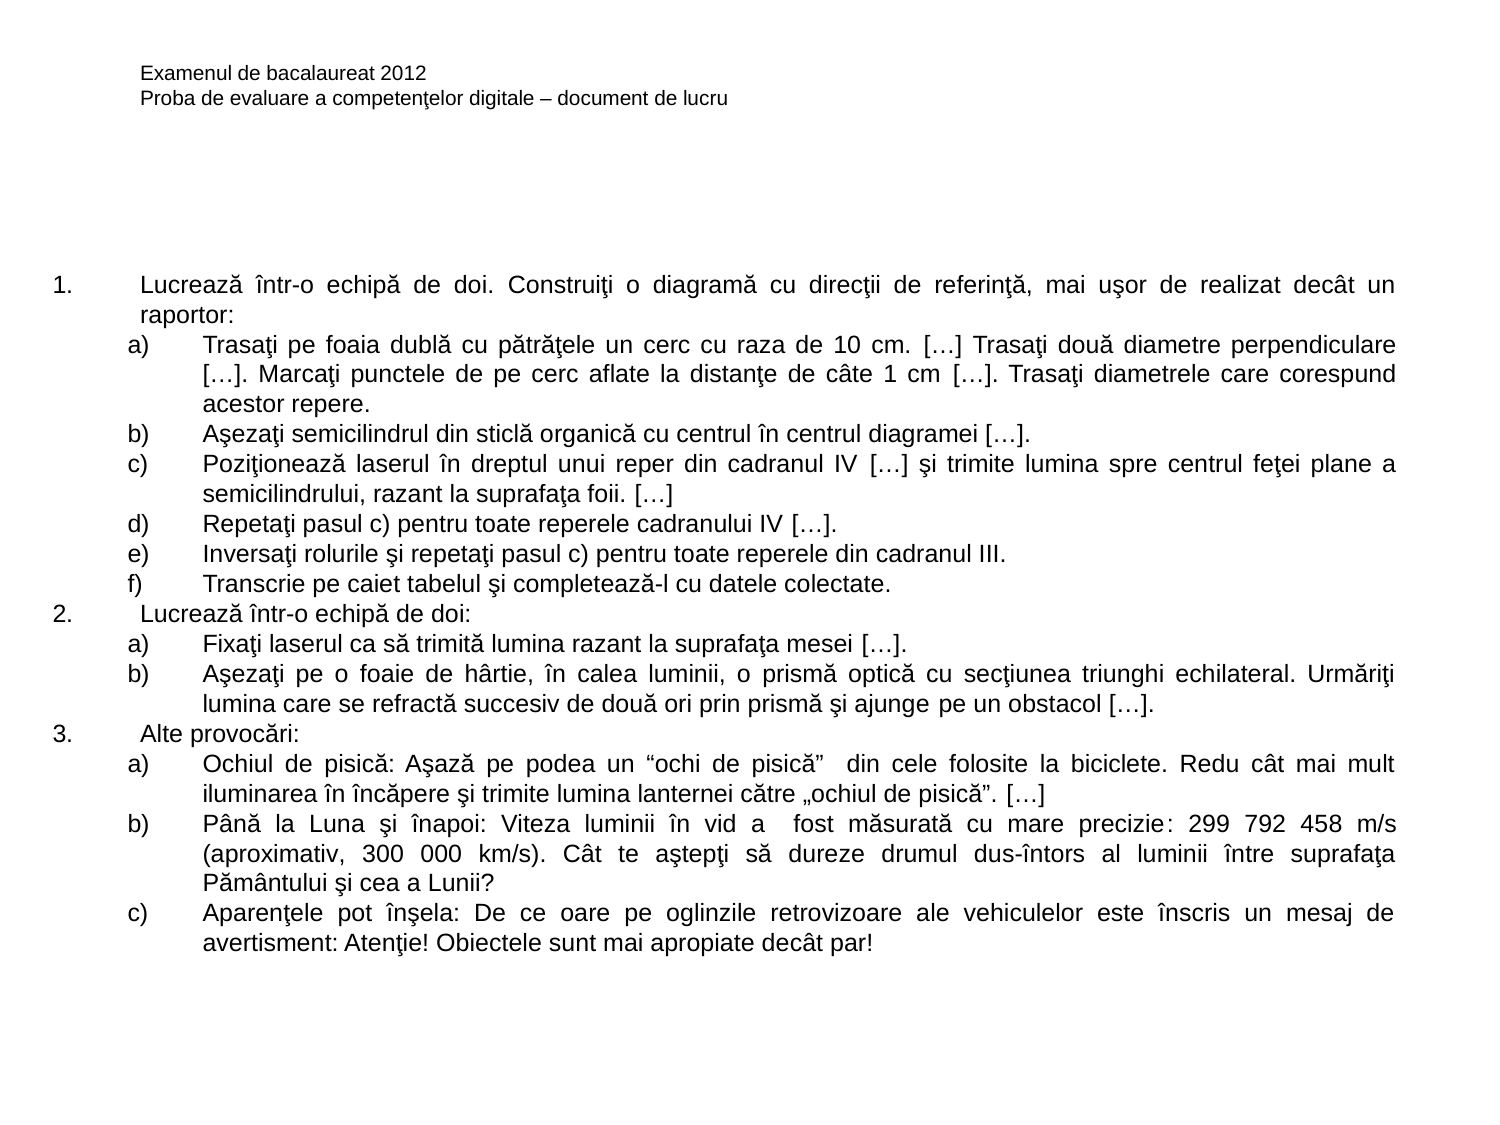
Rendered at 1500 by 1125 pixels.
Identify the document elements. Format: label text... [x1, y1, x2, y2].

list Lucrează într-o echipă de doi. Construiţi o diagramă cu direcţii de referinţă, mai uşor de realizat decât un raportor: Trasaţi pe foaia dublă cu pătrăţele un cerc cu raza de 10 cm. […] Trasaţi două diametre perpendiculare […]. Marcaţi punctele de pe cerc aflate la distanţe de câte 1 cm […]. Trasaţi diametrele care corespund acestor repere. Aşezaţi semicilindrul din sticlă organică cu centrul în centrul diagramei […]. Poziţionează laserul în dreptul unui reper din cadranul IV […] şi trimite lumina spre centrul feţei plane a semicilindrului, razant la suprafaţa foii. […] Repetaţi pasul c) pentru toate reperele cadranului IV […]. Inversaţi rolurile şi repetaţi pasul c) pentru toate reperele din cadranul III. Transcrie pe caiet tabelul şi completează-l cu datele colectate. Lucrează într-o echipă de doi: Fixaţi laserul ca să trimită lumina razant la suprafaţa mesei […]. Aşezaţi pe o foaie de hârtie, în calea luminii, o prismă optică cu secţiunea triunghi echilateral. Urmăriţi lumina care se refractă succesiv de două ori prin prismă şi ajunge pe un obstacol […]. Alte provocări: Ochiul de pisică: Aşază pe podea un “ochi de pisică” din cele folosite la biciclete. Redu cât mai mult iluminarea în încăpere şi trimite lumina lanternei către „ochiul de pisică”. […] Până la Luna şi înapoi: Viteza luminii în vid a fost măsurată cu mare precizie: 299 792 458 m/s (aproximativ, 300 000 km/s). Cât te aştepţi să dureze drumul dus-întors al luminii între suprafaţa Pământului şi cea a Lunii? Aparenţele pot înşela: De ce oare pe oglinzile retrovizoare ale vehiculelor este înscris un mesaj de avertisment: Atenţie! Obiectele sunt mai apropiate decât par! [37, 187, 1413, 1038]
title Examenul de bacalaureat 2012 Proba de evaluare a competenţelor digitale – document de lucru [124, 44, 1351, 126]
